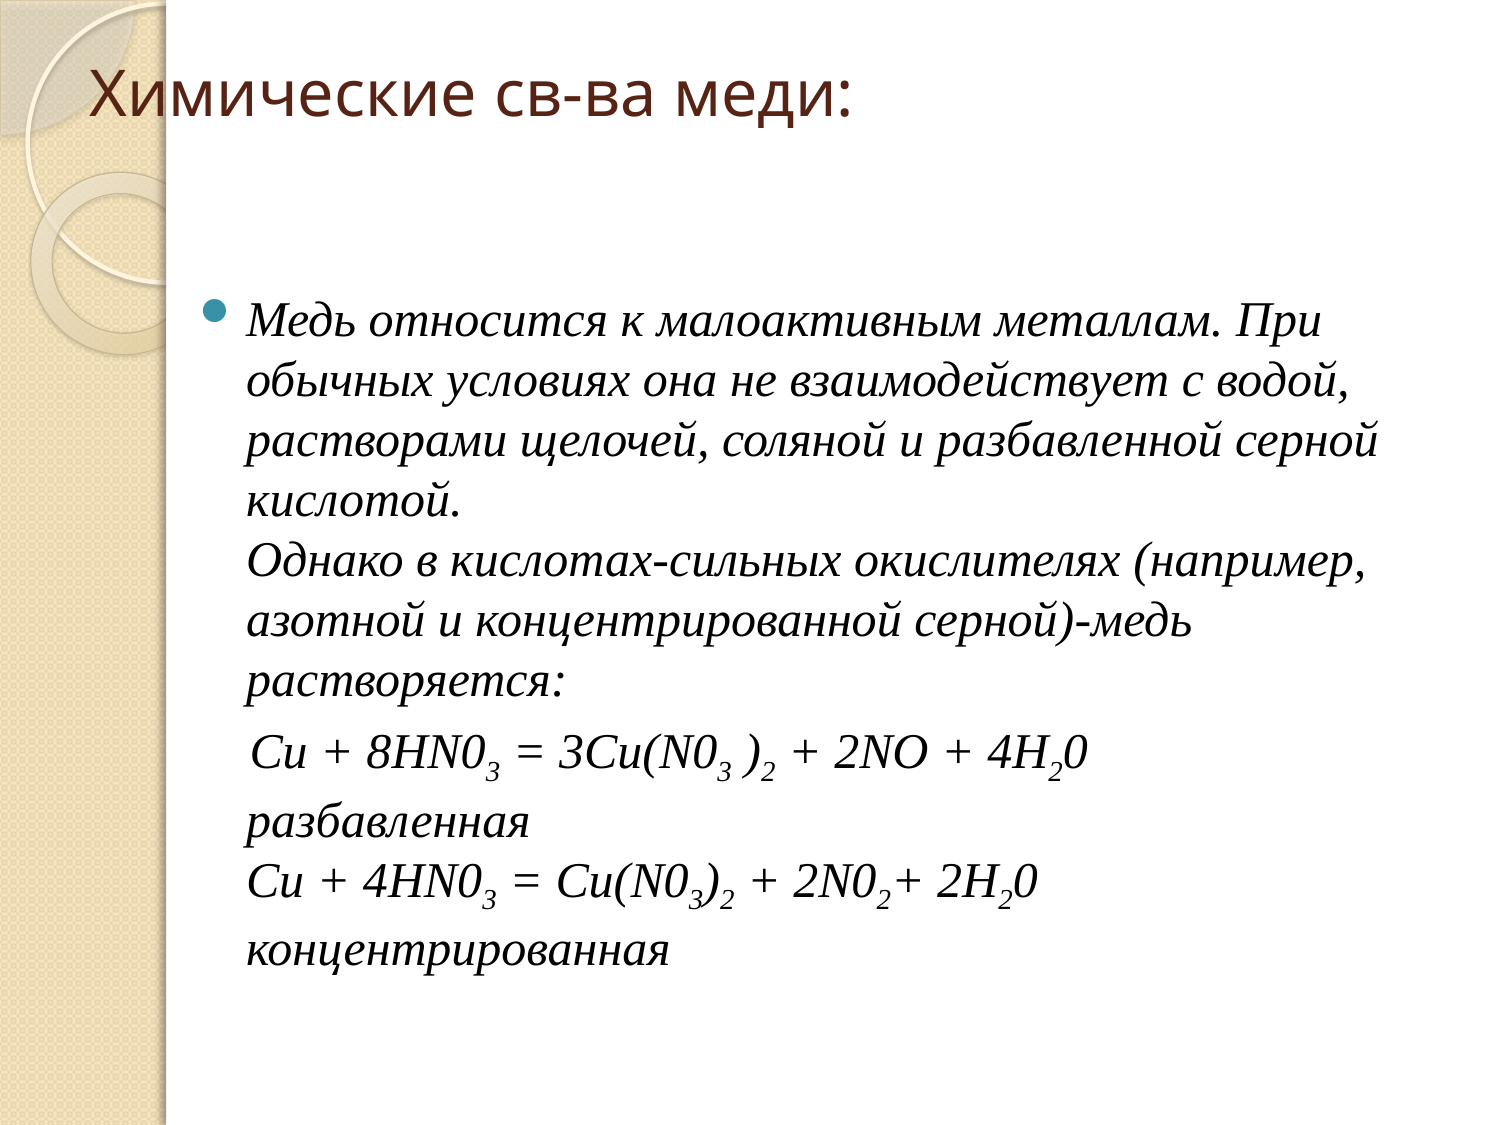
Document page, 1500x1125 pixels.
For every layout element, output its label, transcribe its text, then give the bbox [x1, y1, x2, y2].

list Медь относится к малоактивным металлам. При обычных условиях она не взаимодействует с водой, растворами щелочей, соляной и разбавленной серной кислотой. Однако в кислотах-сильных окислителях (например, азотной и концентрированной серной)-медь растворяется: Сu + 8HN03 = 3Cu(N03 )2 + 2NO + 4Н20 разбавленная Сu + 4HN03 = Cu(N03)2 + 2N02+ 2Н20 концентрированная [171, 278, 1424, 1062]
title Химические св-ва меди: [75, 45, 1300, 138]
